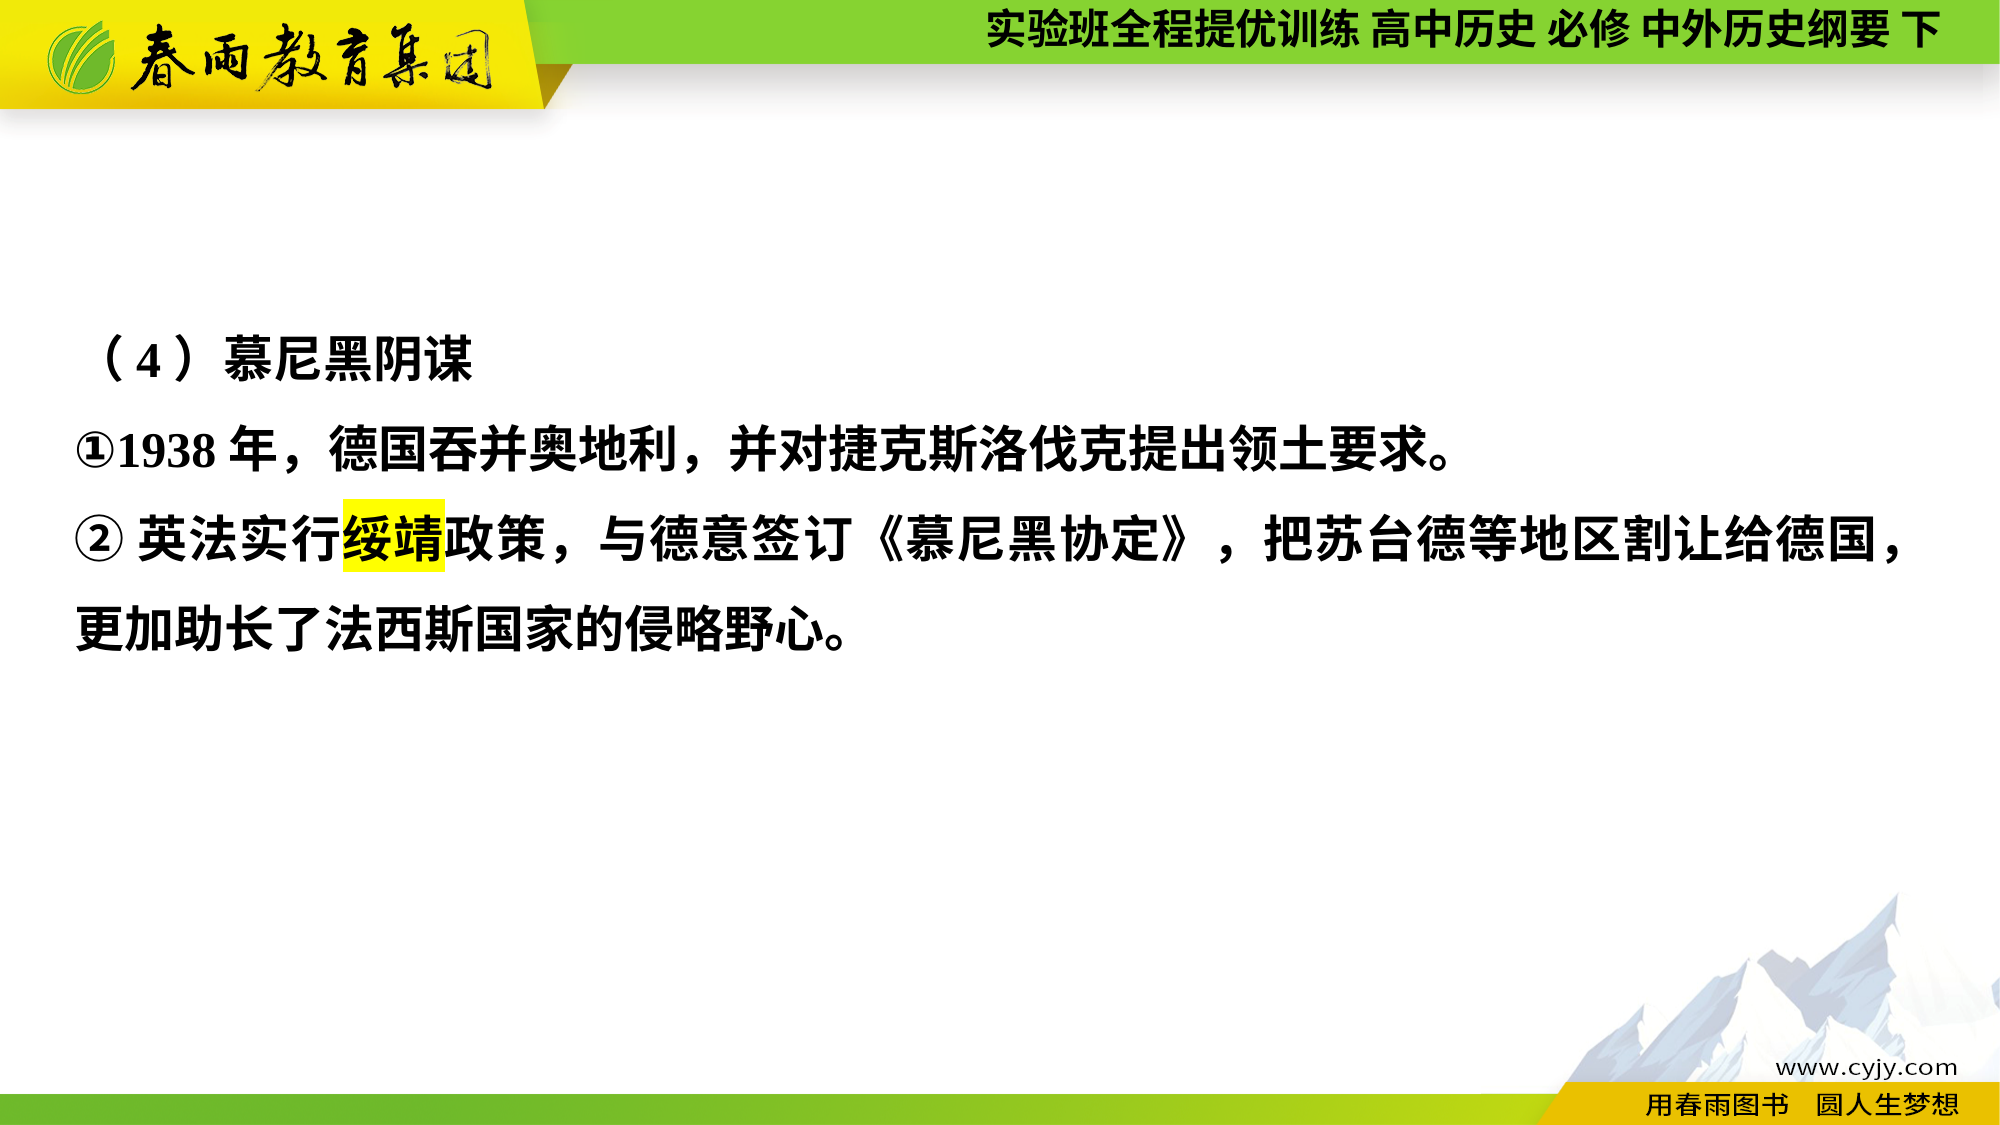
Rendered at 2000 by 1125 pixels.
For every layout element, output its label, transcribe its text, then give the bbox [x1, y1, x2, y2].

picture [0, 0, 2000, 1125]
list （4）慕尼黑阴谋 ①1938年，德国吞并奥地利，并对捷克斯洛伐克提出领土要求。 ②英法实行绥靖政策，与德意签订《慕尼黑协定》，把苏台德等地区割让给德国，更加助长了法西斯国家的侵略野心。 [59, 289, 1944, 657]
